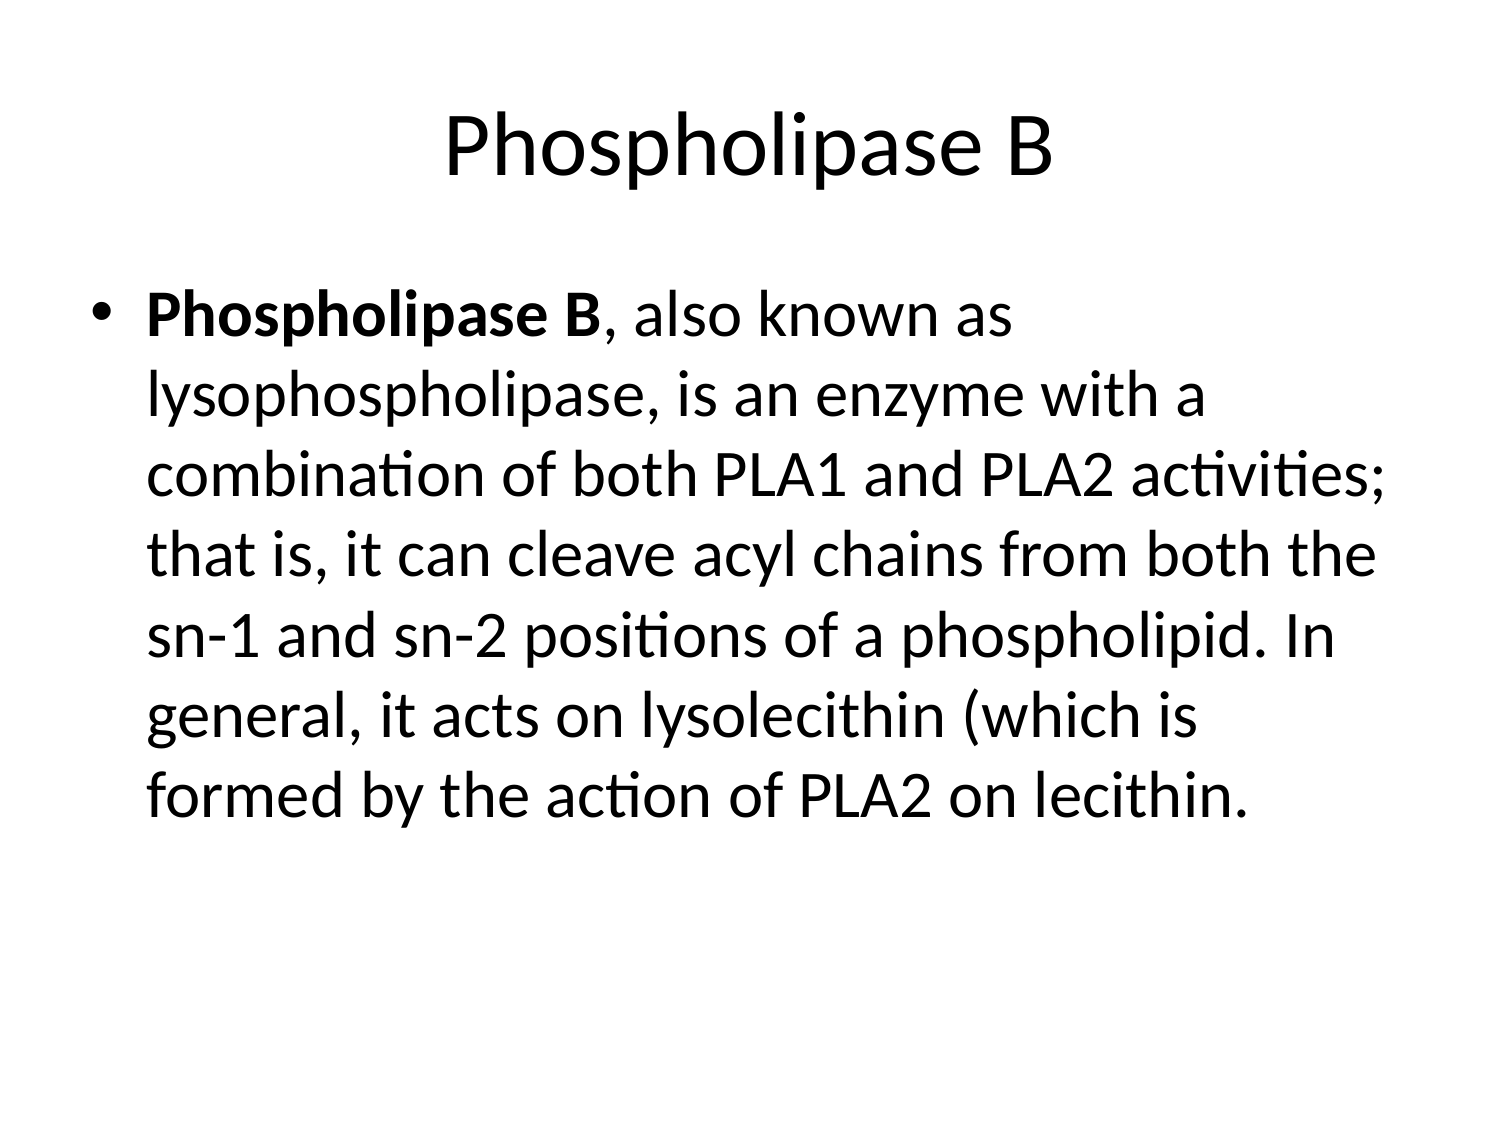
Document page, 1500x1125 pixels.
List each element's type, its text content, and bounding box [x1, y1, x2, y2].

list Phospholipase B, also known as lysophospholipase, is an enzyme with a combination of both PLA1 and PLA2 activities; that is, it can cleave acyl chains from both the sn-1 and sn-2 positions of a phospholipid. In general, it acts on lysolecithin (which is formed by the action of PLA2 on lecithin. [75, 262, 1425, 1005]
title Phospholipase B [75, 45, 1425, 233]
